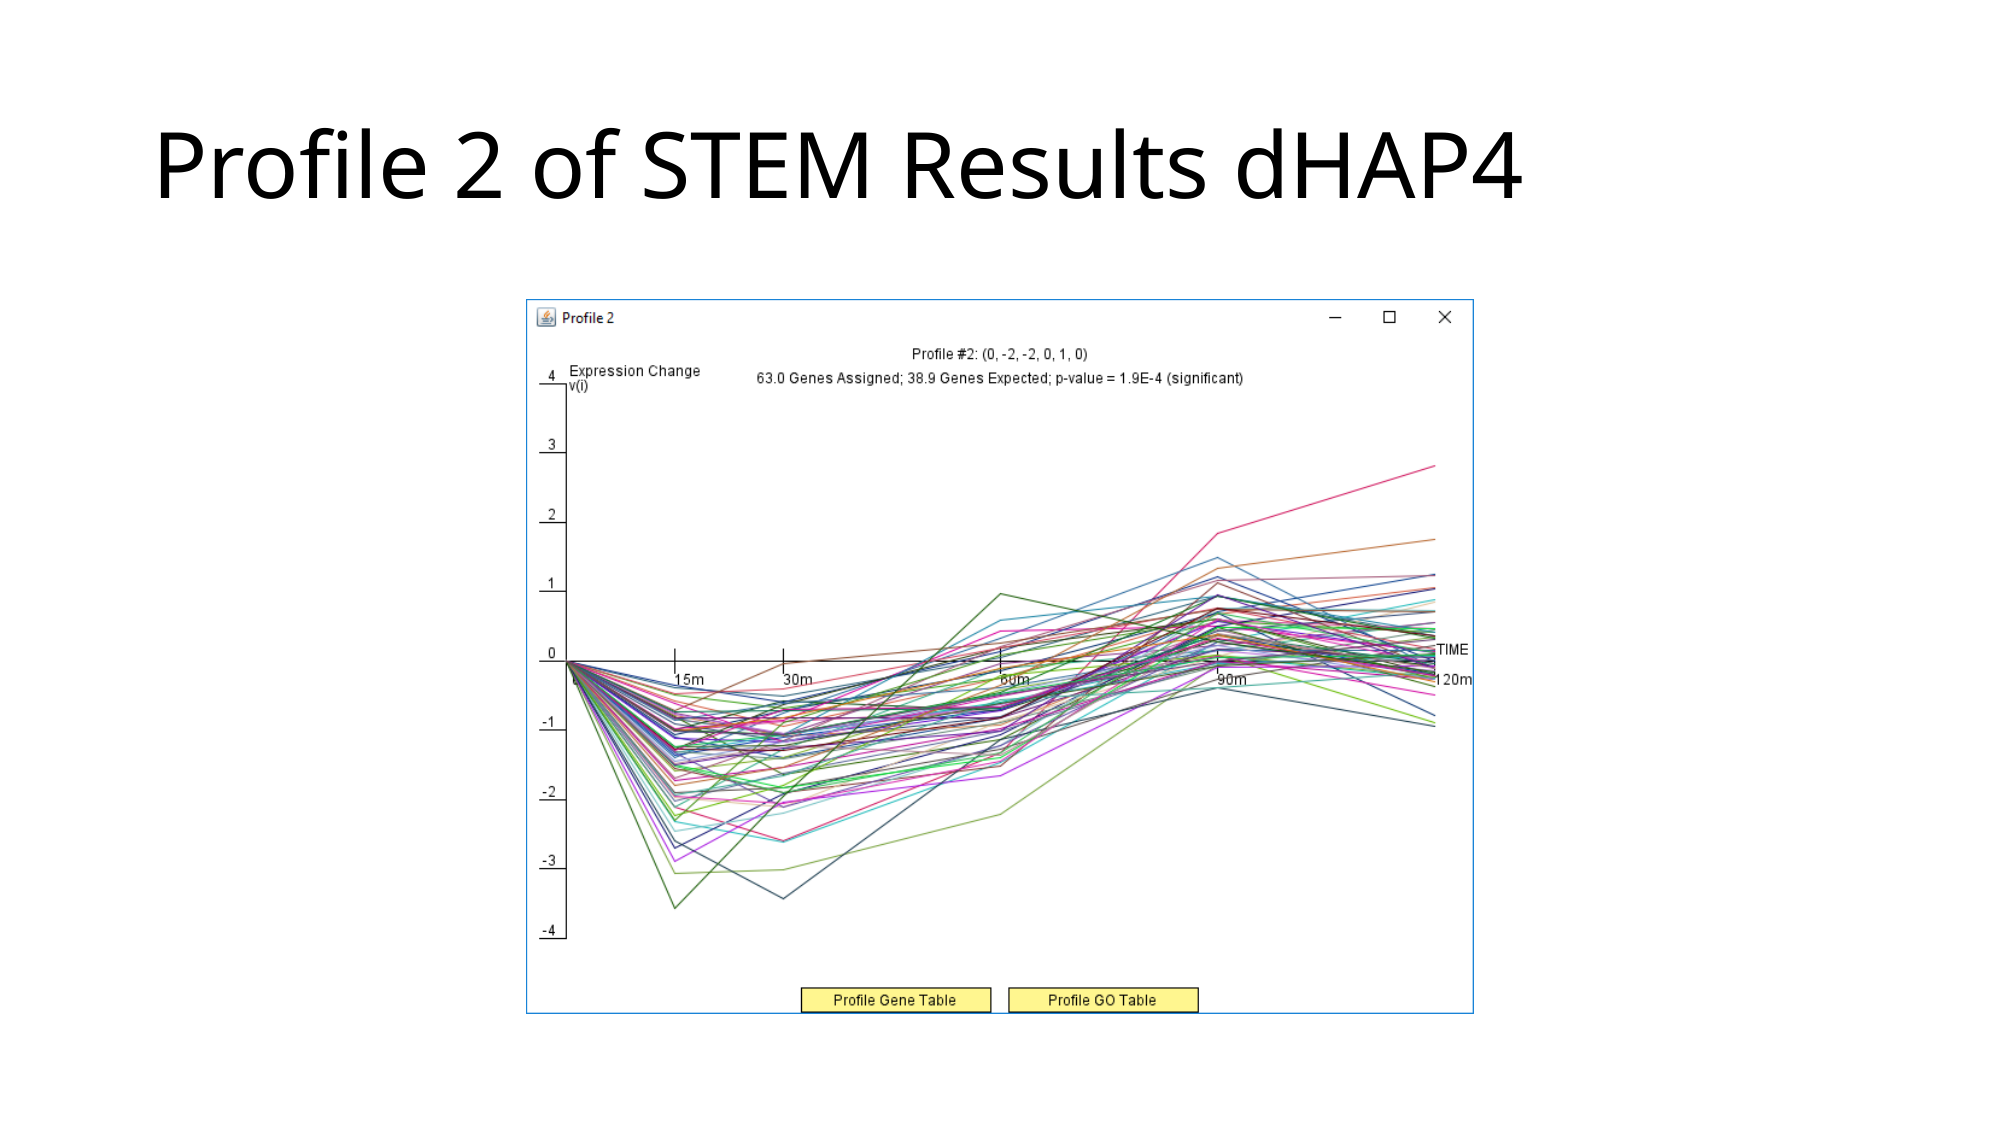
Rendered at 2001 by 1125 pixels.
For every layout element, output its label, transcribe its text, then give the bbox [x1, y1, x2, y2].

title Profile 2 of STEM Results dHAP4 [137, 59, 1863, 278]
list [526, 299, 1474, 1014]
